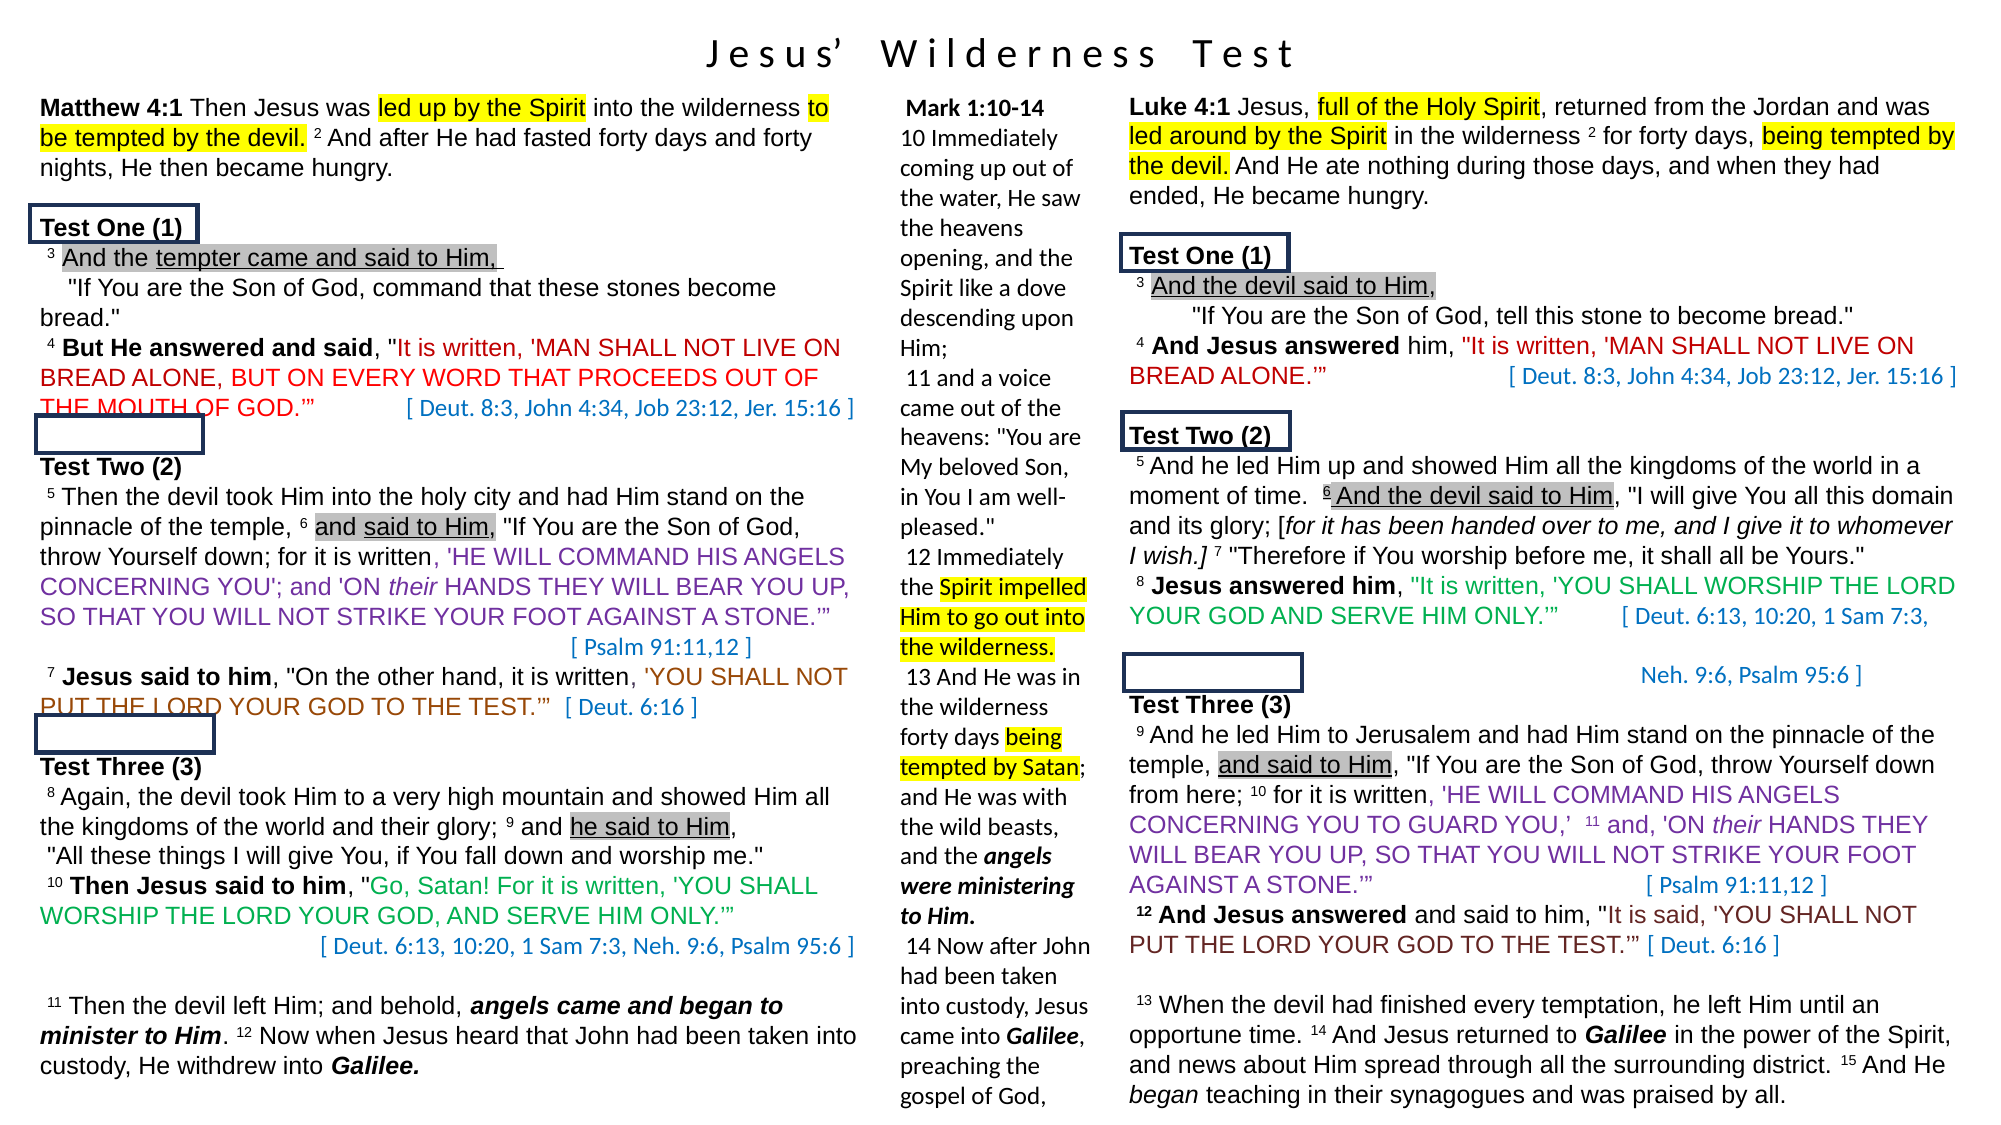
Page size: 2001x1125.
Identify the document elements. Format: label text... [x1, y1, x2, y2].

text_box Mark 1:10-14 10 Immediately coming up out of the water, He saw the heavens opening, and the Spirit like a dove descending upon Him; 11 and a voice came out of the heavens: "You are My beloved Son, in You I am well-pleased." 12 Immediately the Spirit impelled Him to go out into the wilderness. 13 And He was in the wilderness forty days being tempted by Satan; and He was with the wild beasts, and the angels were ministering to Him. 14 Now after John had been taken into custody, Jesus came into Galilee, preaching the gospel of God, [885, 84, 1107, 1117]
text_box Matthew 4:1 Then Jesus was led up by the Spirit into the wilderness to be tempted by the devil. 2 And after He had fasted forty days and forty nights, He then became hungry. Test One (1) 3 And the tempter came and said to Him, "If You are the Son of God, command that these stones become bread." 4 But He answered and said, "It is written, 'MAN SHALL NOT LIVE ON BREAD ALONE, BUT ON EVERY WORD THAT PROCEEDS OUT OF THE MOUTH OF GOD.’” [ Deut. 8:3, John 4:34, Job 23:12, Jer. 15:16 ] Test Two (2) 5 Then the devil took Him into the holy city and had Him stand on the pinnacle of the temple, 6 and said to Him, "If You are the Son of God, throw Yourself down; for it is written, 'HE WILL COMMAND HIS ANGELS CONCERNING YOU'; and 'ON their HANDS THEY WILL BEAR YOU UP, SO THAT YOU WILL NOT STRIKE YOUR FOOT AGAINST A STONE.’” [ Psalm 91:11,12 ] 7 Jesus said to him, "On the other hand, it is written, 'YOU SHALL NOT PUT THE LORD YOUR GOD TO THE TEST.’” [ Deut. 6:16 ] Test Three (3) 8 Again, the devil took Him to a very high mountain and showed Him all the kingdoms of the world and their glory; 9 and he said to Him, "All these things I will give You, if You fall down and worship me." 10 Then Jesus said to him, "Go, Satan! For it is written, 'YOU SHALL WORSHIP THE LORD YOUR GOD, AND SERVE HIM ONLY.’” [ Deut. 6:13, 10:20, 1 Sam 7:3, Neh. 9:6, Psalm 95:6 ] 11 Then the devil left Him; and behold, angels came and began to minister to Him. 12 Now when Jesus heard that John had been taken into custody, He withdrew into Galilee. [25, 84, 878, 1117]
text_box [35, 415, 204, 454]
text_box [1120, 233, 1290, 272]
text_box [1121, 411, 1291, 451]
text_box [35, 714, 215, 753]
text_box J e s u s’ W i l d e r n e s s T e s t [691, 18, 1308, 84]
text_box Luke 4:1 Jesus, full of the Holy Spirit, returned from the Jordan and was led around by the Spirit in the wilderness 2 for forty days, being tempted by the devil. And He ate nothing during those days, and when they had ended, He became hungry. Test One (1) 3 And the devil said to Him, "If You are the Son of God, tell this stone to become bread." 4 And Jesus answered him, "It is written, 'MAN SHALL NOT LIVE ON BREAD ALONE.’” [ Deut. 8:3, John 4:34, Job 23:12, Jer. 15:16 ] Test Two (2) 5 And he led Him up and showed Him all the kingdoms of the world in a moment of time. 6 And the devil said to Him, "I will give You all this domain and its glory; [for it has been handed over to me, and I give it to whomever I wish.] 7 "Therefore if You worship before me, it shall all be Yours." 8 Jesus answered him, "It is written, 'YOU SHALL WORSHIP THE LORD YOUR GOD AND SERVE HIM ONLY.’” [ Deut. 6:13, 10:20, 1 Sam 7:3, Neh. 9:6, Psalm 95:6 ] Test Three (3) 9 And he led Him to Jerusalem and had Him stand on the pinnacle of the temple, and said to Him, "If You are the Son of God, throw Yourself down from here; 10 for it is written, 'HE WILL COMMAND HIS ANGELS CONCERNING YOU TO GUARD YOU,’ 11 and, 'ON their HANDS THEY WILL BEAR YOU UP, SO THAT YOU WILL NOT STRIKE YOUR FOOT AGAINST A STONE.’” [ Psalm 91:11,12 ] 12 And Jesus answered and said to him, "It is said, 'YOU SHALL NOT PUT THE LORD YOUR GOD TO THE TEST.’” [ Deut. 6:16 ] 13 When the devil had finished every temptation, he left Him until an opportune time. 14 And Jesus returned to Galilee in the power of the Spirit, and news about Him spread through all the surrounding district. 15 And He began teaching in their synagogues and was praised by all. [1114, 82, 1977, 1125]
text_box [29, 204, 198, 243]
text_box [1123, 653, 1303, 692]
